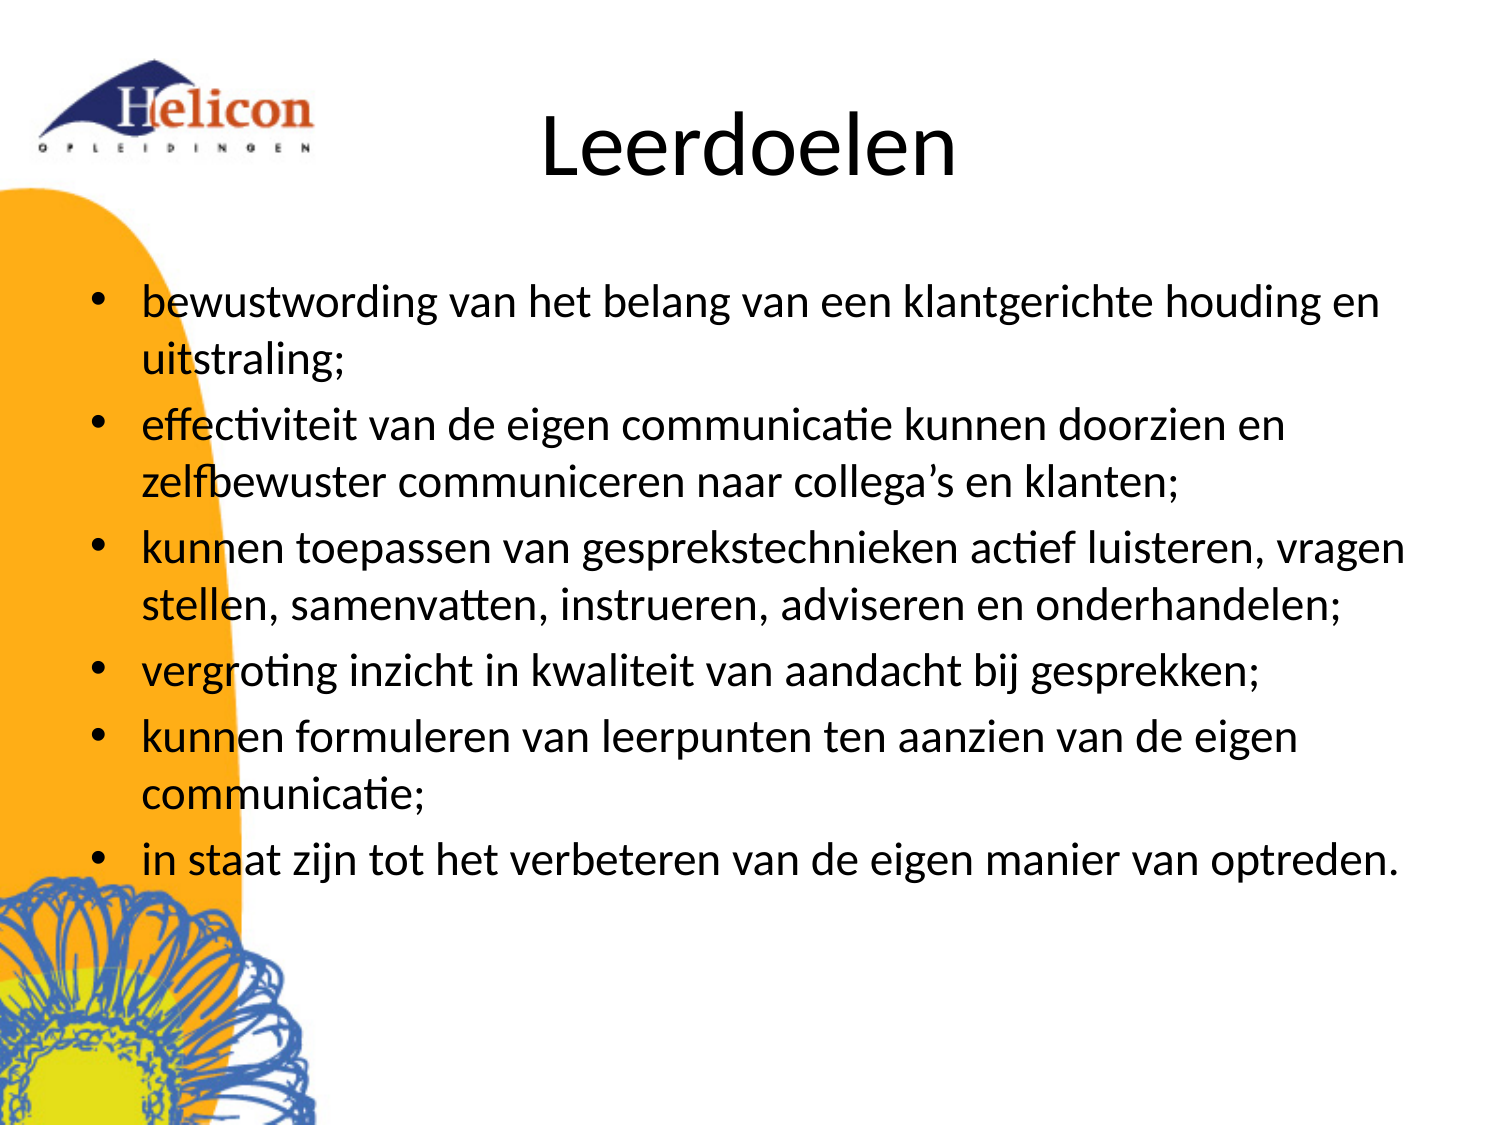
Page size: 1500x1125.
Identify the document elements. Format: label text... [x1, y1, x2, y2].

title Leerdoelen [75, 45, 1425, 233]
list bewustwording van het belang van een klantgerichte houding en uitstraling; effectiviteit van de eigen communicatie kunnen doorzien en zelfbewuster communiceren naar collega’s en klanten; kunnen toepassen van gesprekstechnieken actief luisteren, vragen stellen, samenvatten, instrueren, adviseren en onderhandelen; vergroting inzicht in kwaliteit van aandacht bij gesprekken; kunnen formuleren van leerpunten ten aanzien van de eigen communicatie; in staat zijn tot het verbeteren van de eigen manier van optreden. [75, 262, 1425, 1005]
picture [0, 0, 1500, 1125]
